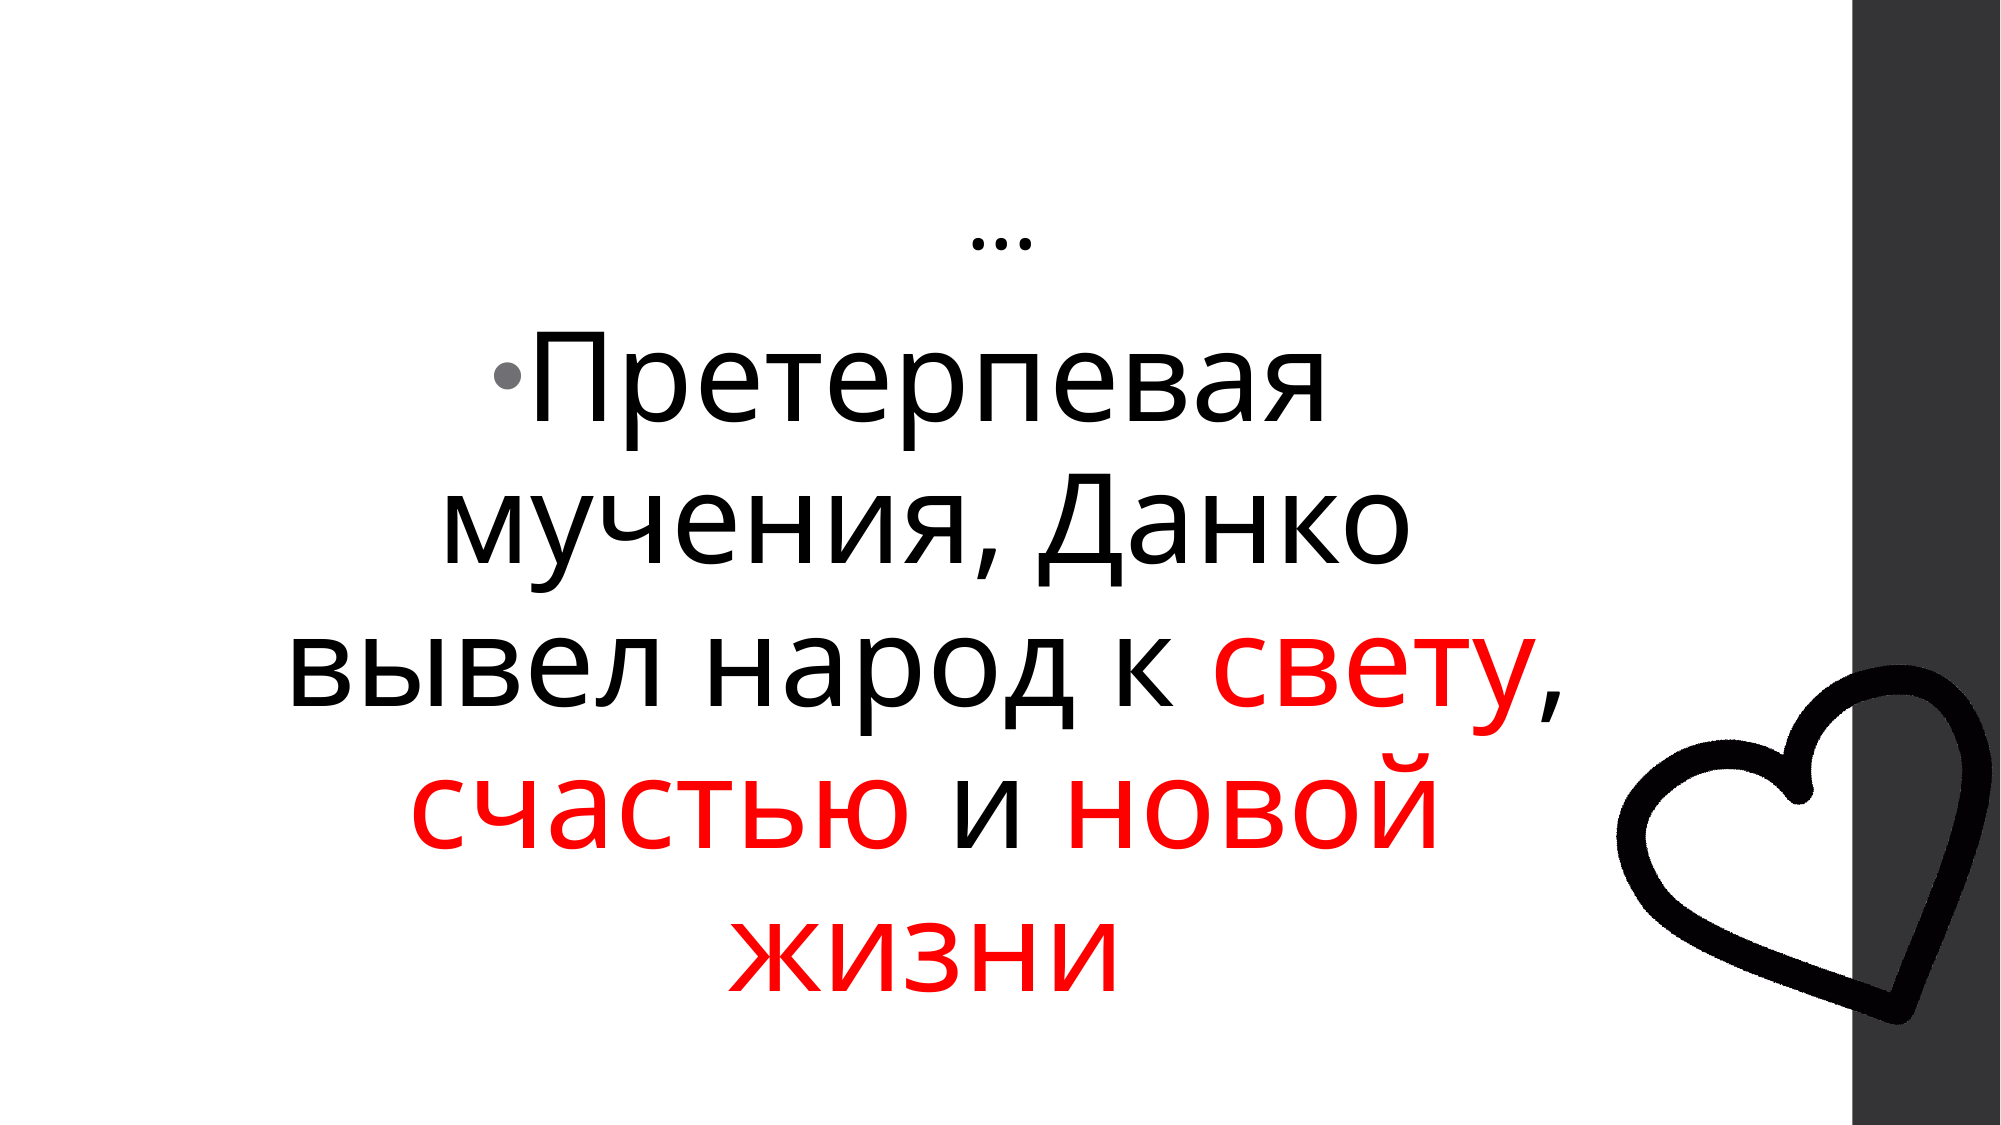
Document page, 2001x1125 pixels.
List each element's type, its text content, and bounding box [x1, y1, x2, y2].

list Претерпевая мучения, Данко вывел народ к свету, счастью и новой жизни [206, 299, 1617, 1014]
picture [1577, 613, 2000, 1123]
title ... [206, 60, 1797, 278]
